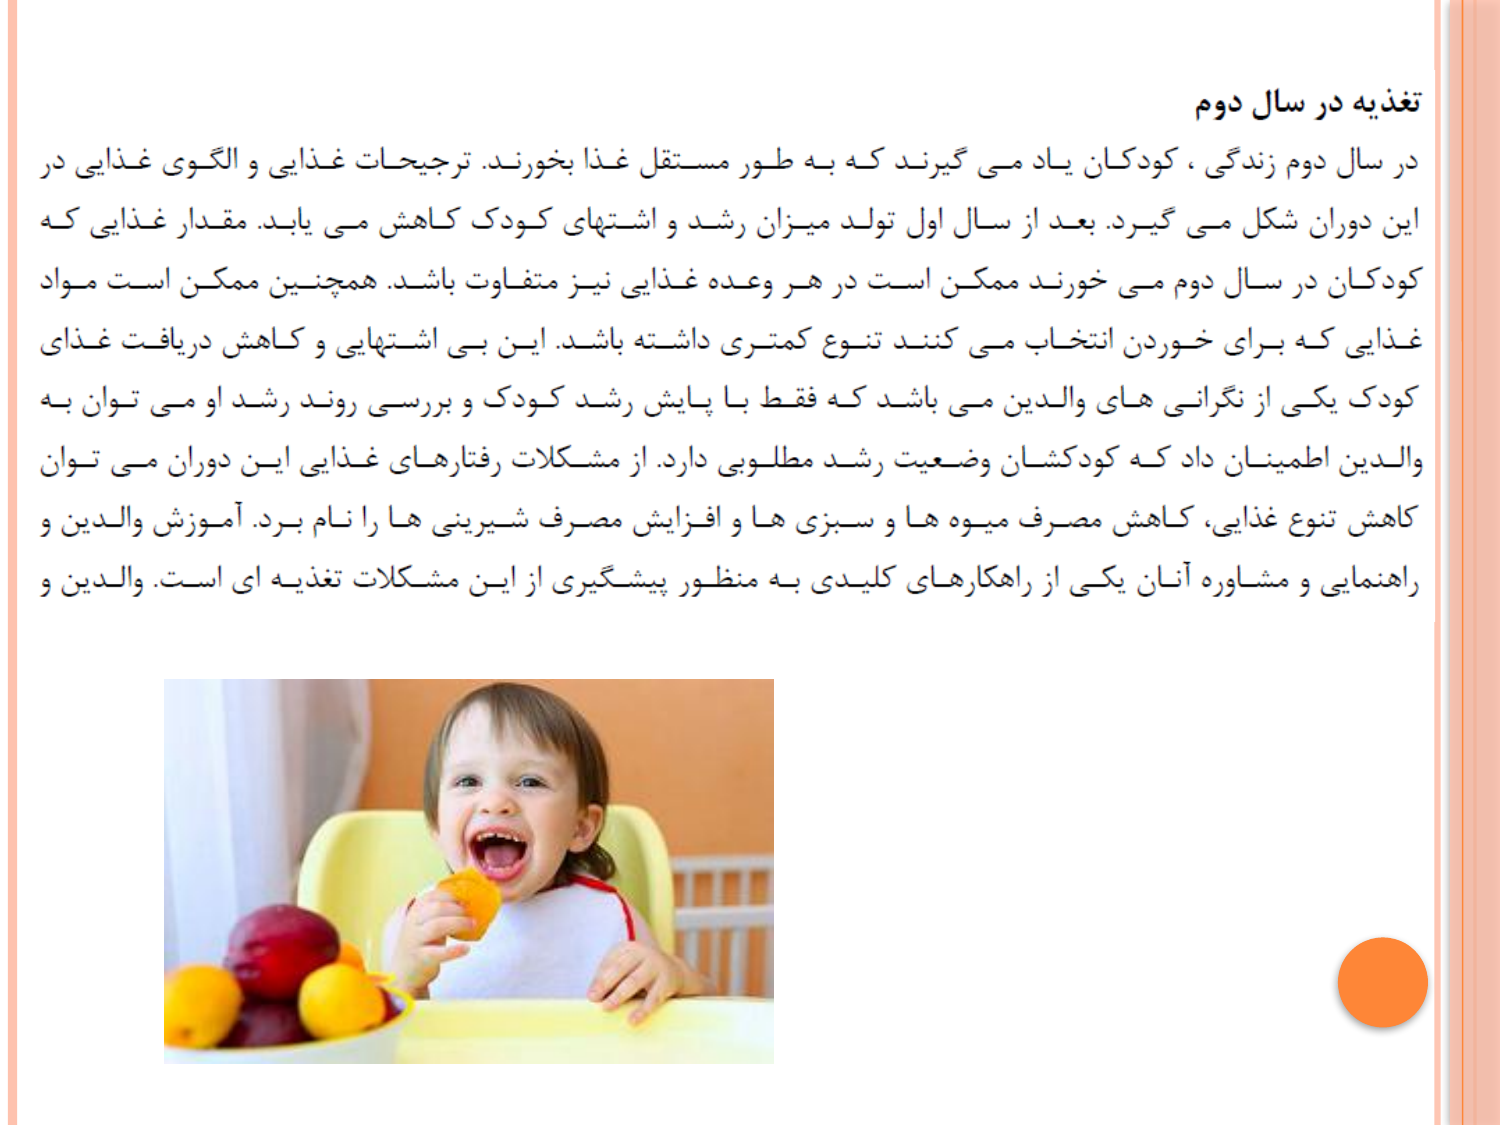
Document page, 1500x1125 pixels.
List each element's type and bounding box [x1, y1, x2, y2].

list [22, 69, 1436, 622]
picture [163, 679, 774, 1065]
